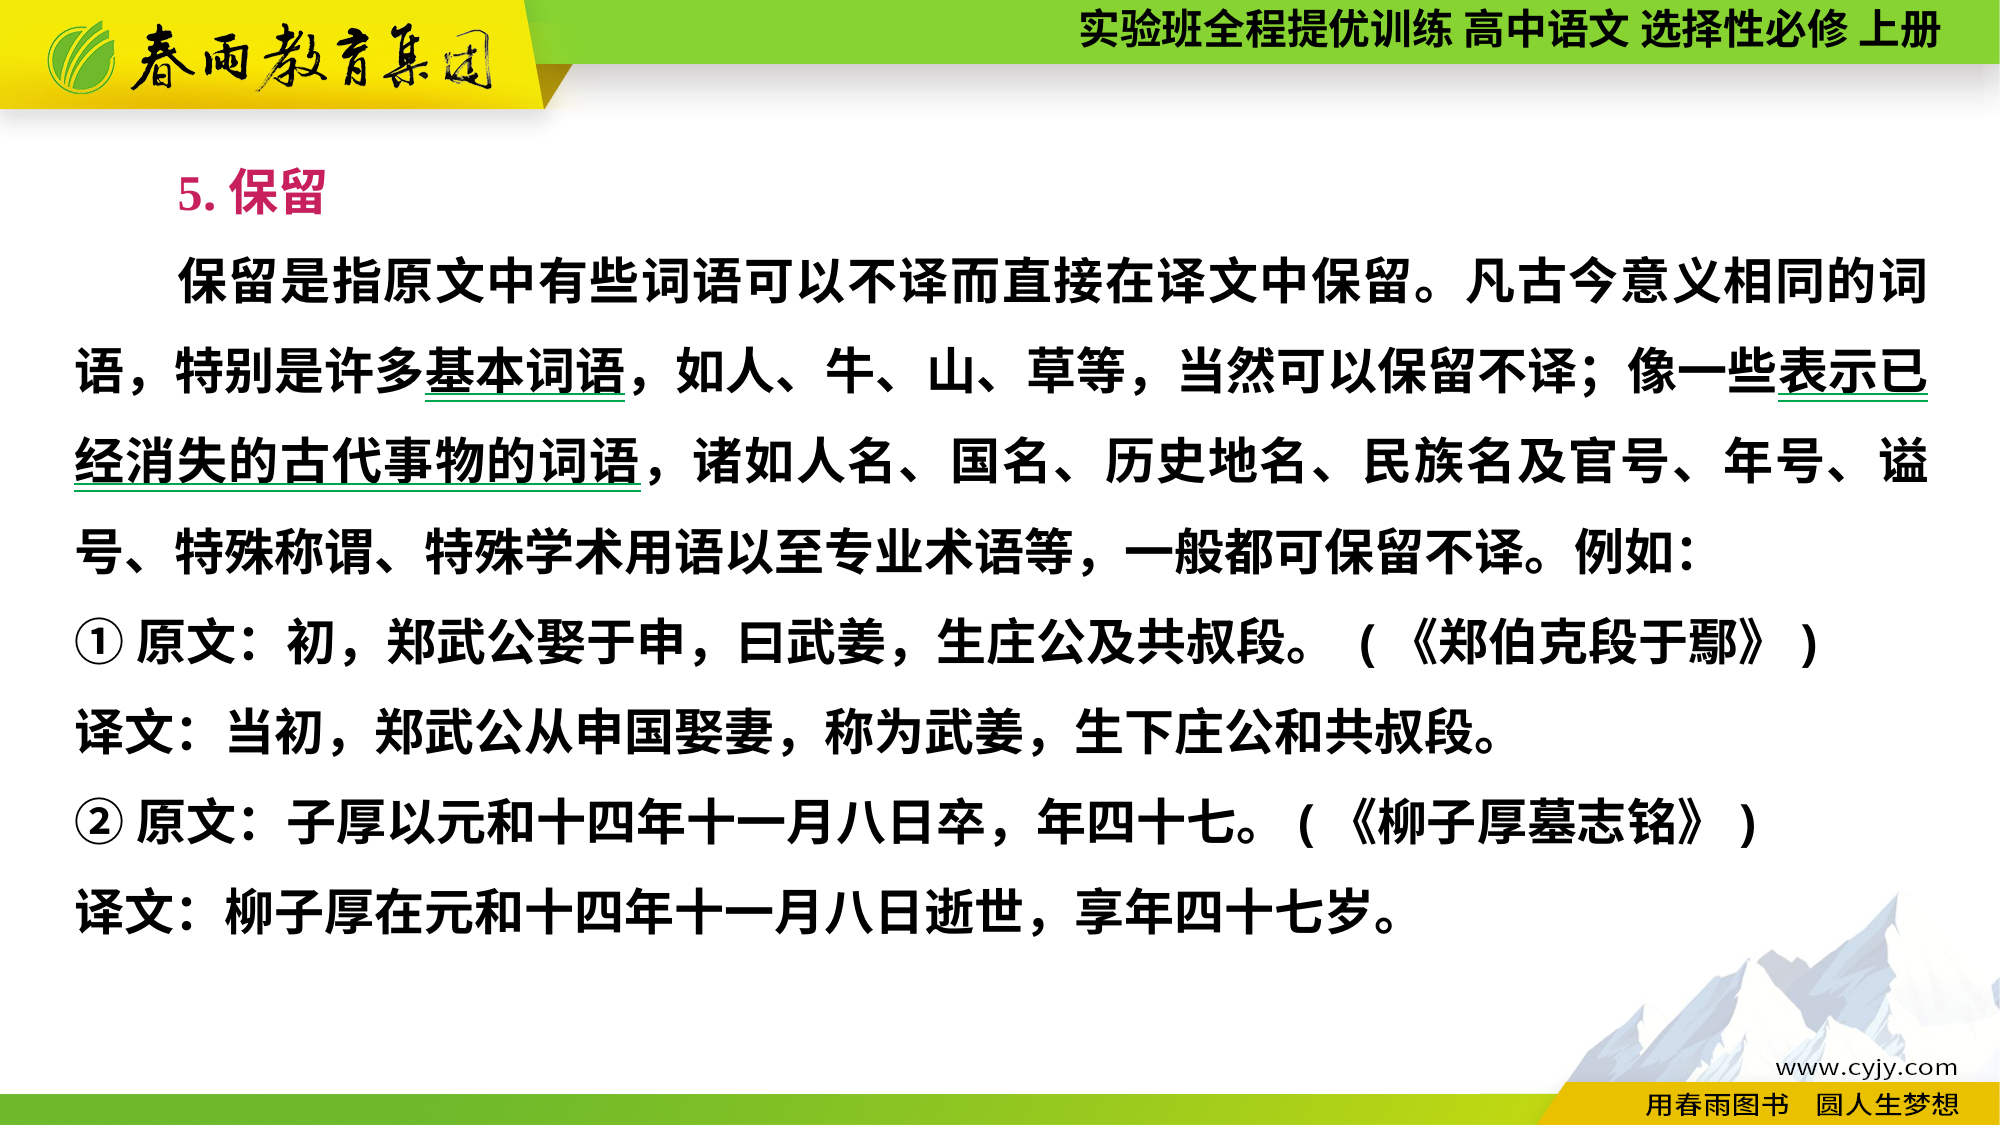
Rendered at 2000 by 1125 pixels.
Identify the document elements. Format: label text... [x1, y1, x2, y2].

picture [0, 0, 2000, 1125]
list 5.保留 保留是指原文中有些词语可以不译而直接在译文中保留。凡古今意义相同的词语，特别是许多基本词语，如人、牛、山、草等，当然可以保留不译；像一些表示已经消失的古代事物的词语，诸如人名、国名、历史地名、民族名及官号、年号、谥号、特殊称谓、特殊学术用语以至专业术语等，一般都可保留不译。例如： ①原文：初，郑武公娶于申，曰武姜，生庄公及共叔段。 (《郑伯克段于鄢》) 译文：当初，郑武公从申国娶妻，称为武姜，生下庄公和共叔段。 ②原文：子厚以元和十四年十一月八日卒，年四十七。(《柳子厚墓志铭》) 译文：柳子厚在元和十四年十一月八日逝世，享年四十七岁。 [59, 122, 1944, 956]
